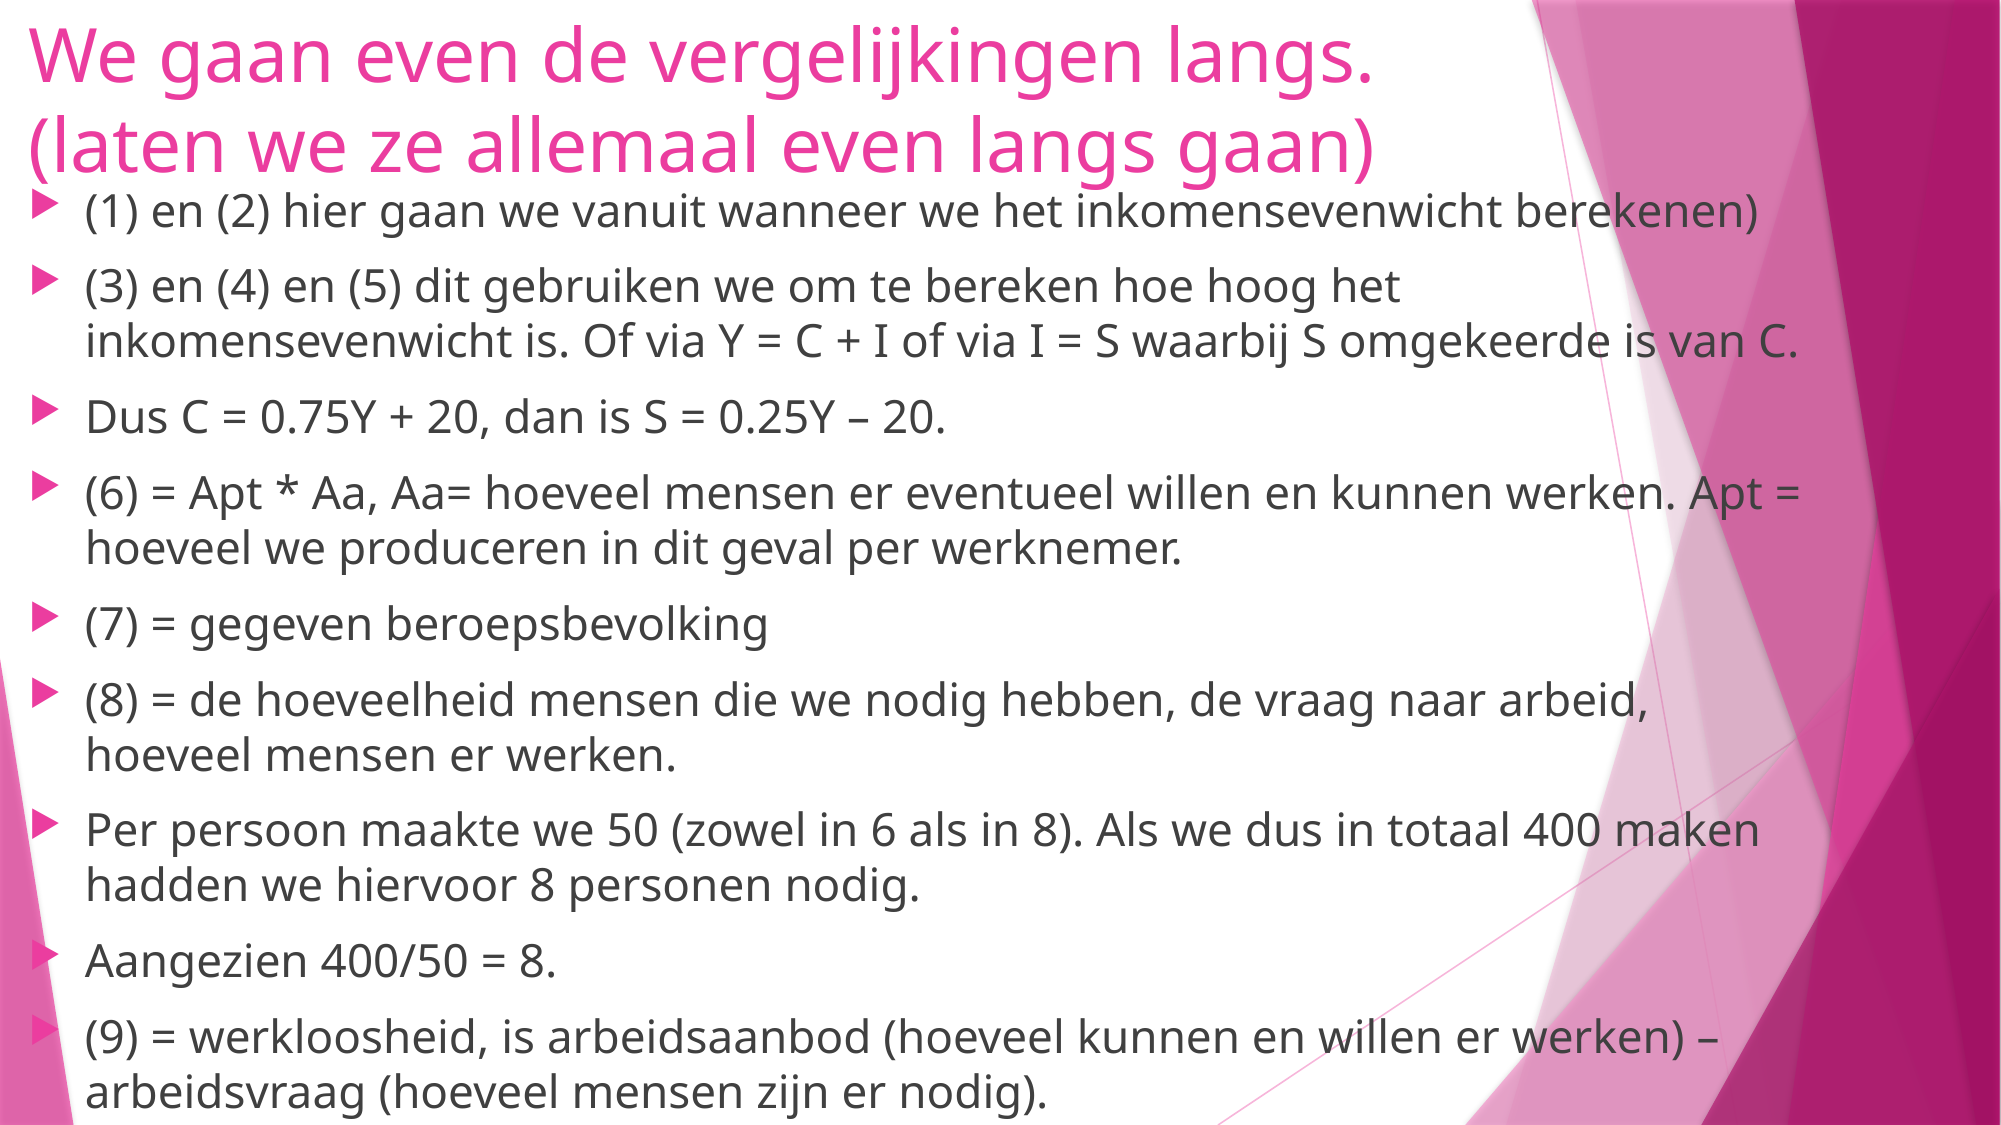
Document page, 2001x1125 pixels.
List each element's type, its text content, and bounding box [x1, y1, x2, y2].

title We gaan even de vergelijkingen langs. (laten we ze allemaal even langs gaan) [13, 0, 1522, 173]
list (1) en (2) hier gaan we vanuit wanneer we het inkomensevenwicht berekenen) (3) en (4) en (5) dit gebruiken we om te bereken hoe hoog het inkomensevenwicht is. Of via Y = C + I of via I = S waarbij S omgekeerde is van C. Dus C = 0.75Y + 20, dan is S = 0.25Y – 20. (6) = Apt * Aa, Aa= hoeveel mensen er eventueel willen en kunnen werken. Apt = hoeveel we produceren in dit geval per werknemer. (7) = gegeven beroepsbevolking (8) = de hoeveelheid mensen die we nodig hebben, de vraag naar arbeid, hoeveel mensen er werken. Per persoon maakte we 50 (zowel in 6 als in 8). Als we dus in totaal 400 maken hadden we hiervoor 8 personen nodig. Aangezien 400/50 = 8. (9) = werkloosheid, is arbeidsaanbod (hoeveel kunnen en willen er werken) – arbeidsvraag (hoeveel mensen zijn er nodig). [13, 173, 1824, 992]
